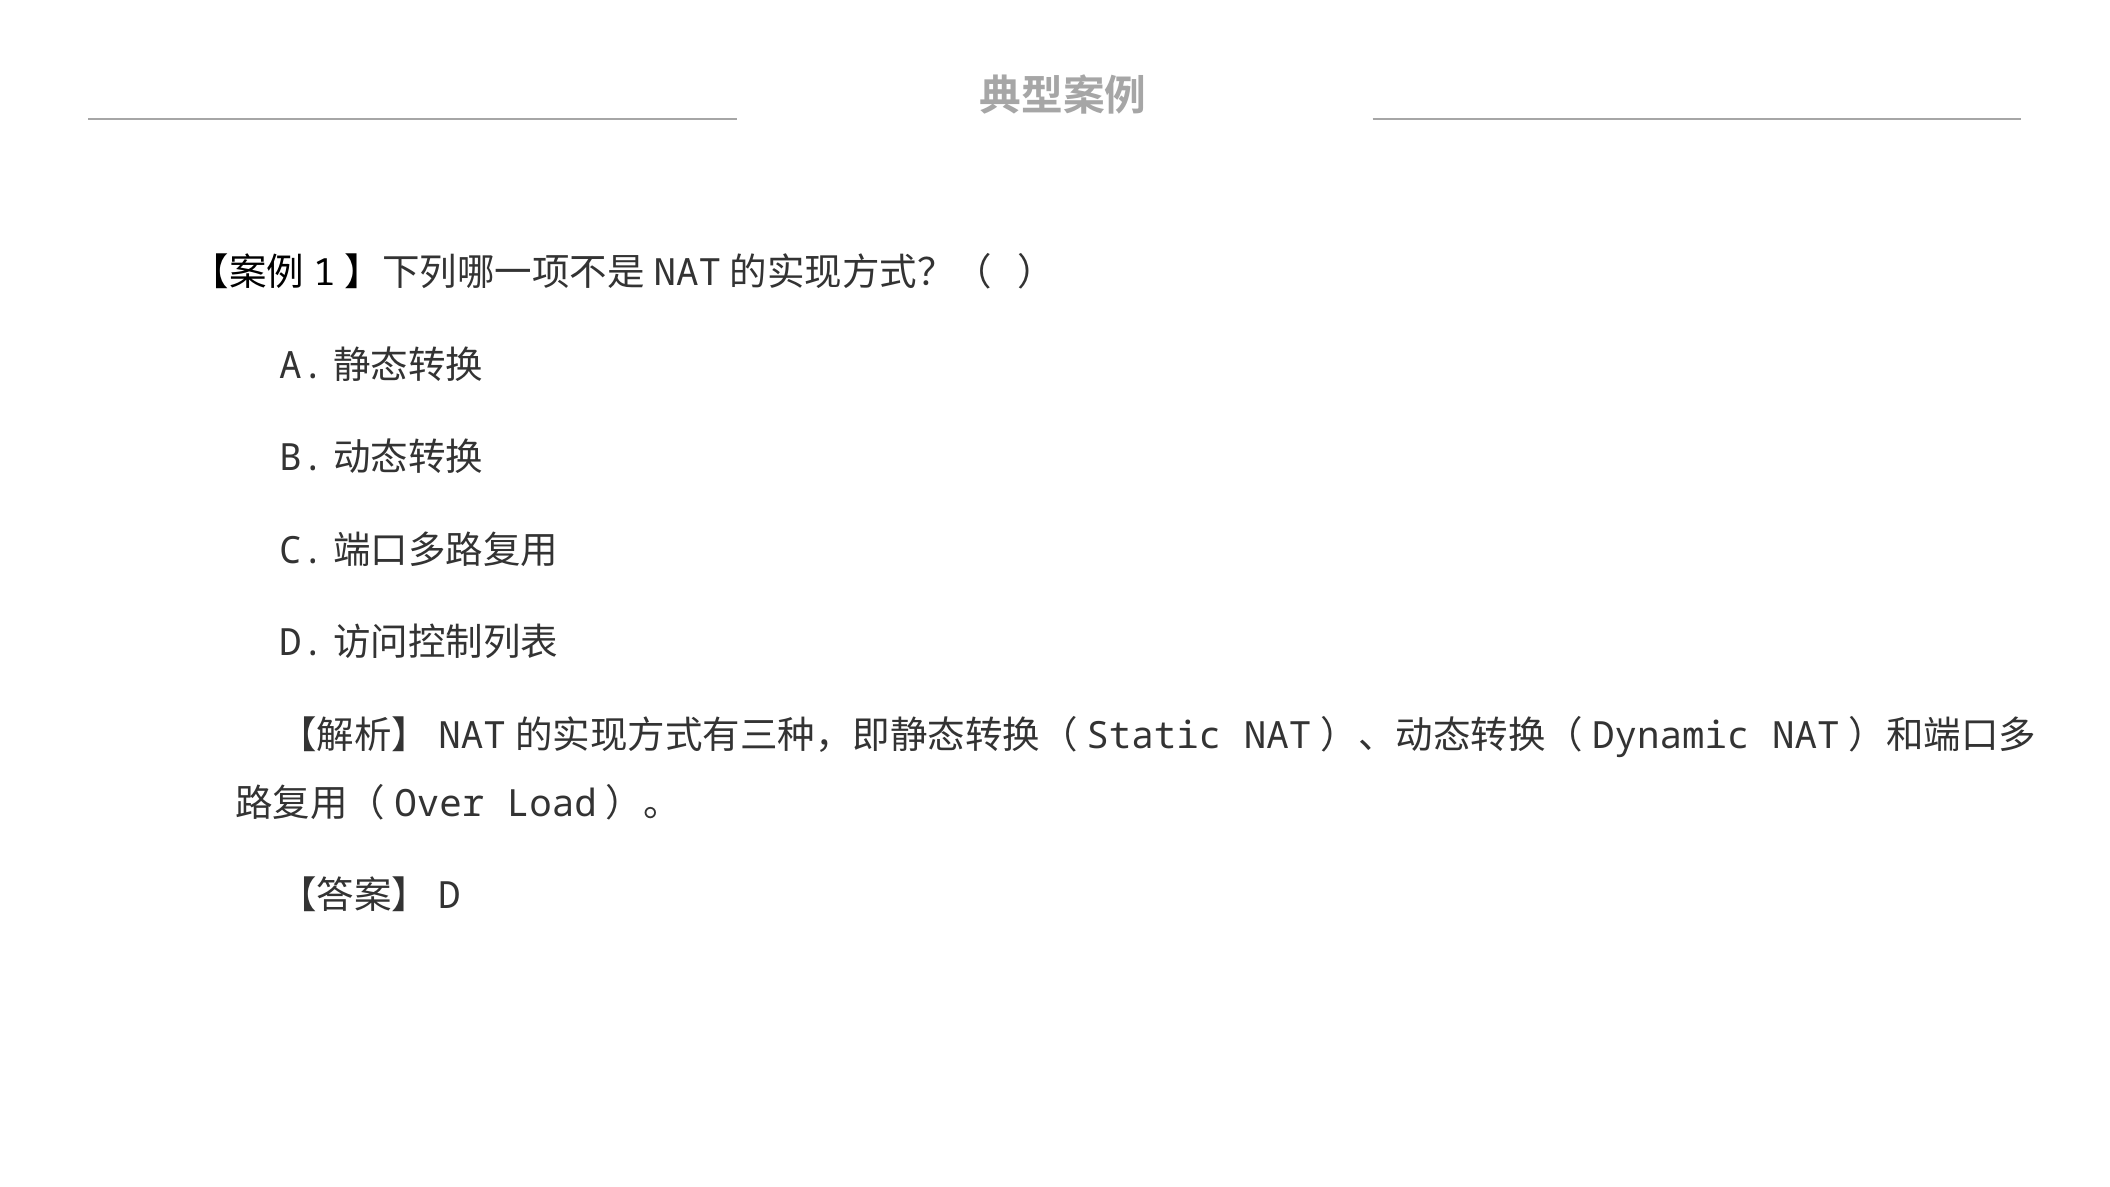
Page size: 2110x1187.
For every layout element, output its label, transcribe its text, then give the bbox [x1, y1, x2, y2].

text_box 【案例1】下列哪一项不是NAT的实现方式？（ ） A.静态转换 B.动态转换 C.端口多路复用 D.访问控制列表 【解析】NAT的实现方式有三种，即静态转换（Static NAT）、动态转换（Dynamic NAT）和端口多路复用（Over Load）。 【答案】D [176, 218, 2051, 924]
text_box 典型案例 [739, 68, 1387, 119]
